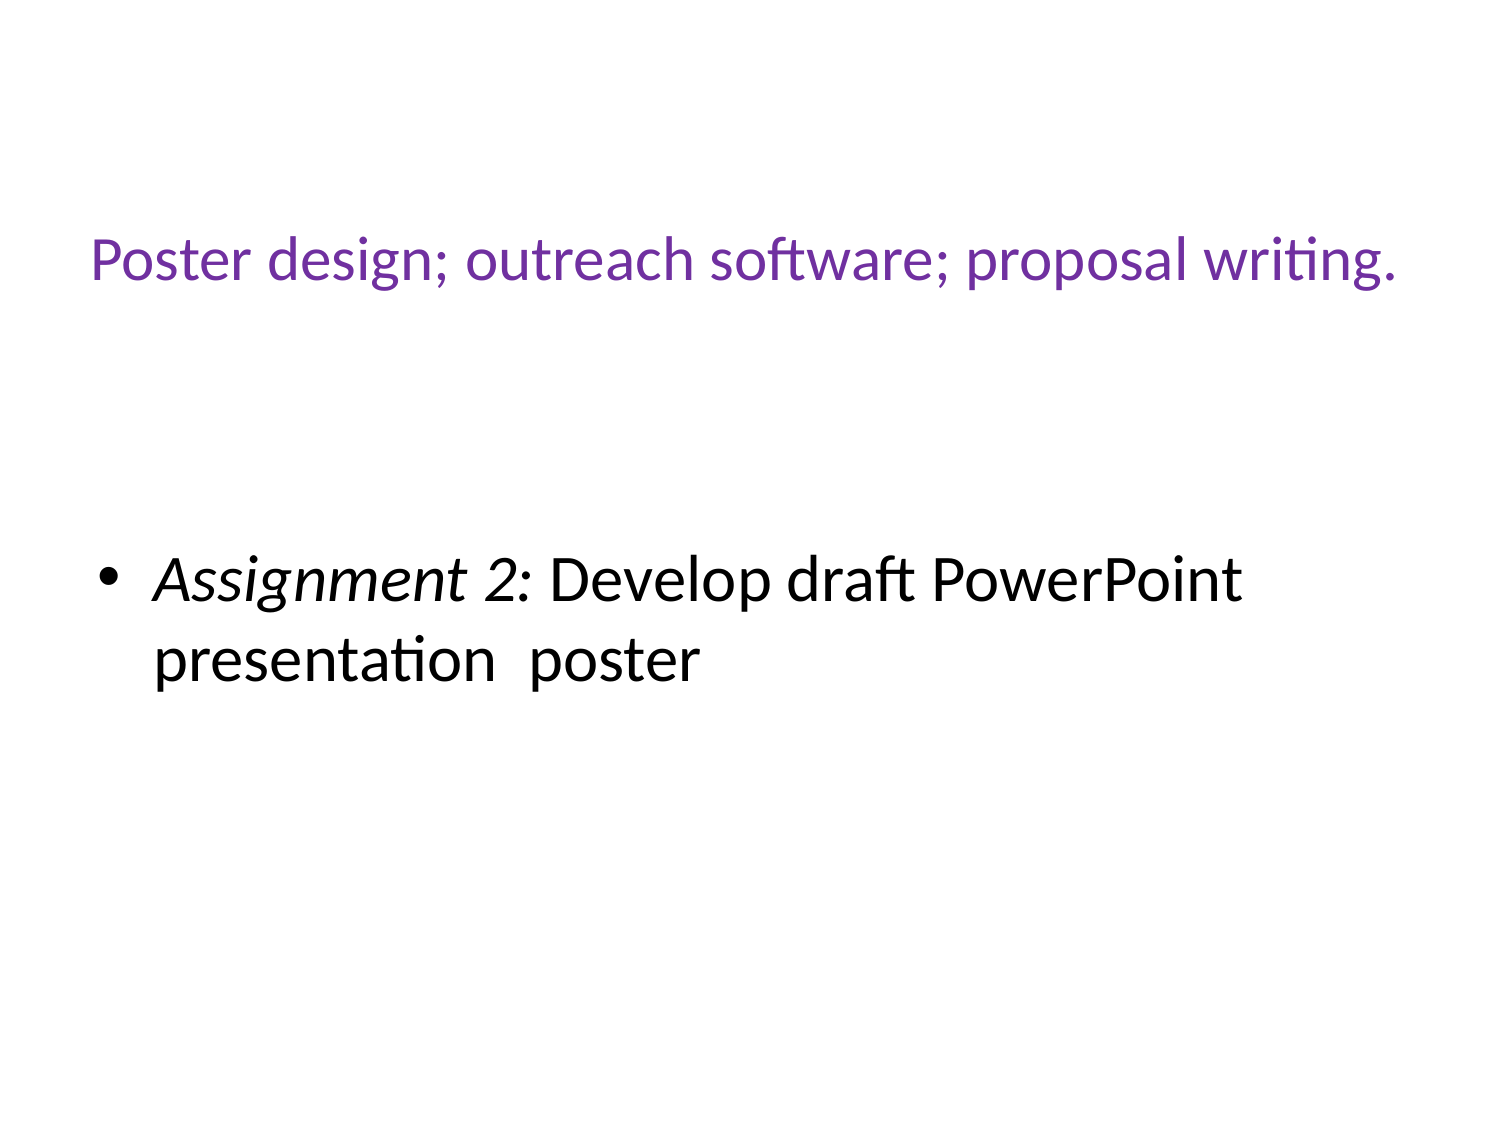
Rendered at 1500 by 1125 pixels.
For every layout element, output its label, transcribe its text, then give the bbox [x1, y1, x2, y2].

list Assignment 2: Develop draft PowerPoint presentation poster [82, 527, 1432, 781]
title Poster design; outreach software; proposal writing. [70, 199, 1421, 387]
